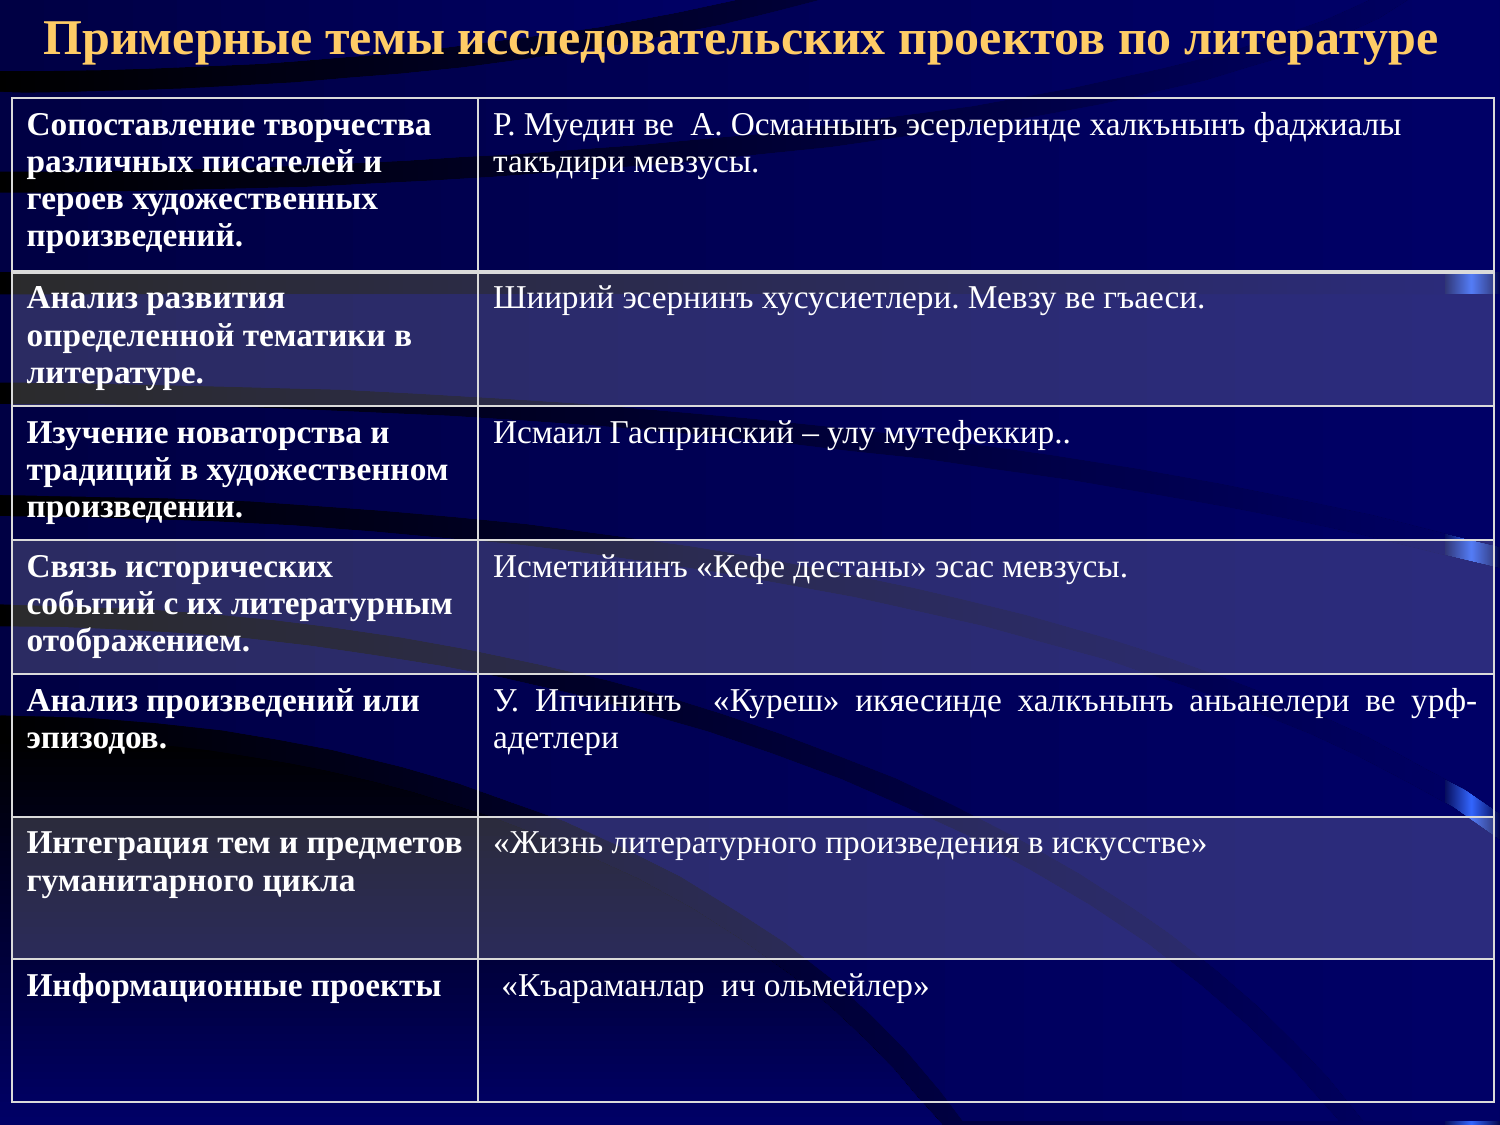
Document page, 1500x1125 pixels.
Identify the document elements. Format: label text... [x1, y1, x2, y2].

table_cell Изучение новаторства и традиций в художественном произведении. [13, 407, 477, 539]
table_cell Информационные проекты [13, 960, 477, 1101]
table_cell Анализ произведений или эпизодов. [13, 675, 477, 816]
title Примерные темы исследовательских проектов по литературе [0, 0, 1483, 98]
table_cell Шиирий эсернинъ хусусиетлери. Мевзу ве гъаеси. [479, 274, 1493, 405]
table_header Р. Муедин ве А. Османнынъ эсерлеринде халкънынъ фаджиалы такъдири мевзусы. [479, 99, 1493, 270]
table_cell У. Ипчининъ «Куреш» икяесинде халкънынъ аньанелери ве урф-адетлери [479, 675, 1493, 816]
table_cell Анализ развития определенной тематики в литературе. [13, 274, 477, 405]
table_header Сопоставление творчества различных писателей и героев художественных произведений. [13, 99, 477, 270]
table_cell Связь исторических событий с их литературным отображением. [13, 541, 477, 673]
table_cell Интеграция тем и предметов гуманитарного цикла [13, 818, 477, 958]
table_cell «Жизнь литературного произведения в искусстве» [479, 818, 1493, 958]
table_cell Исметийнинъ «Кефе дестаны» эсас мевзусы. [479, 541, 1493, 673]
table_cell «Къараманлар ич ольмейлер» [479, 960, 1493, 1101]
table_cell Исмаил Гаспринский – улу мутефеккир.. [479, 407, 1493, 539]
